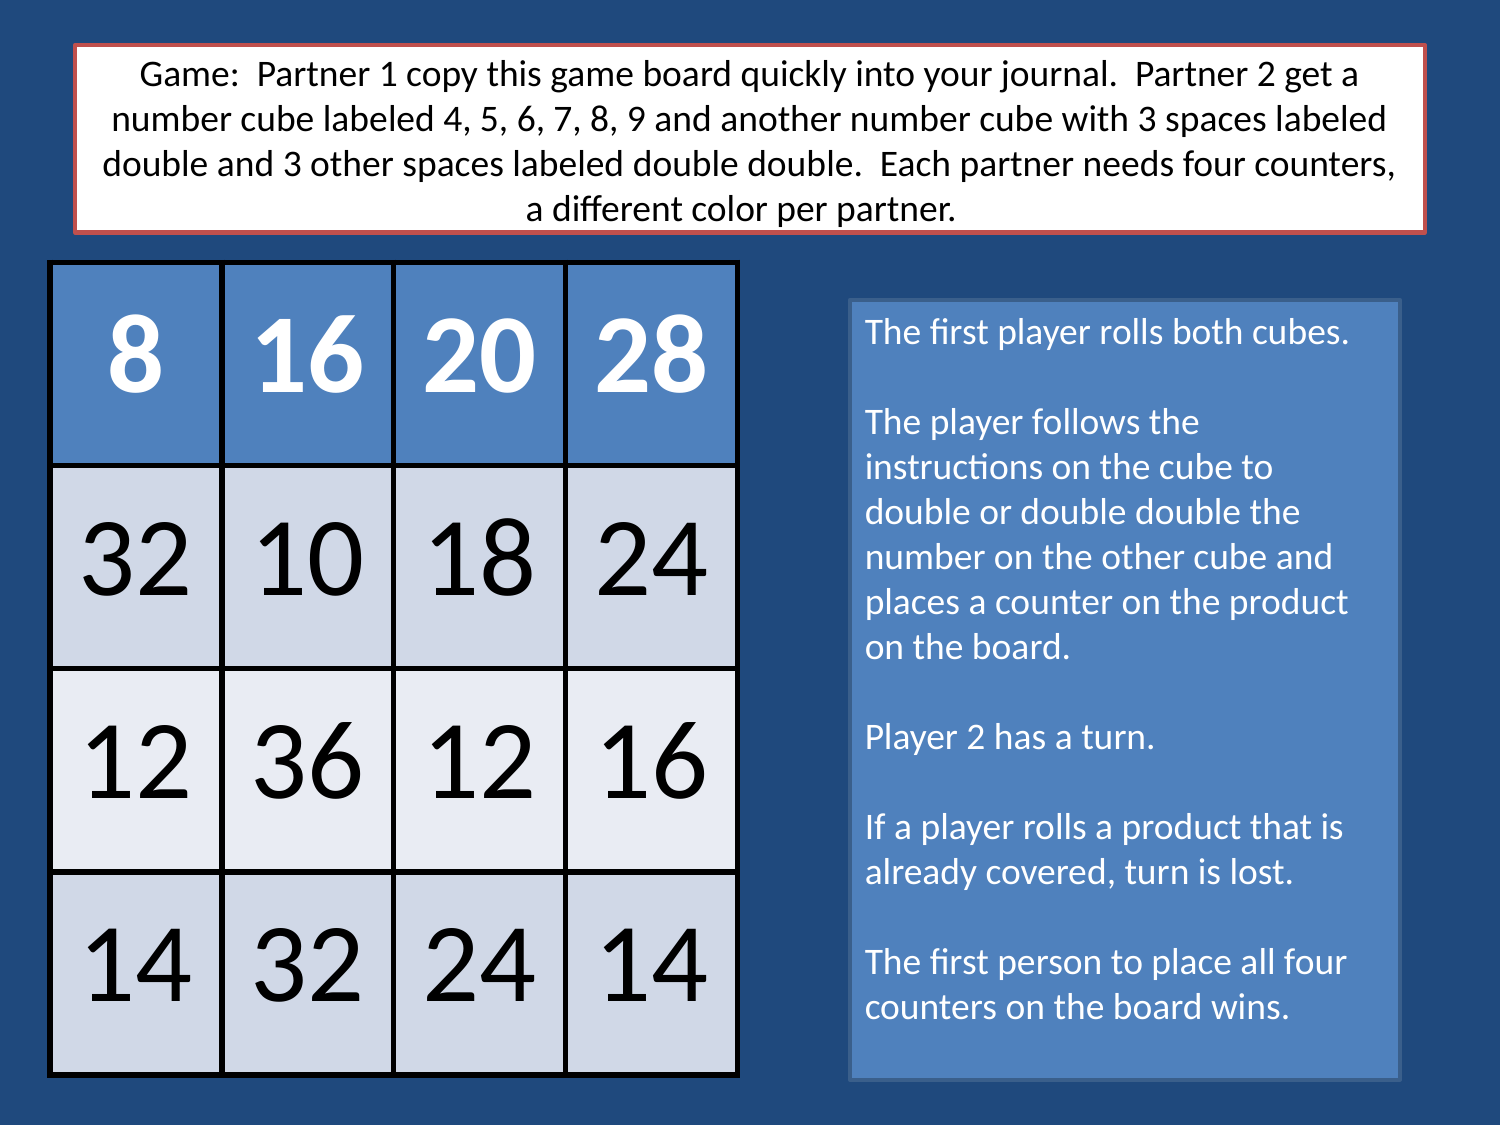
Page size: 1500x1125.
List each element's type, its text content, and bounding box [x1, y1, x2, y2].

table_cell 10 [225, 468, 391, 666]
table_cell 14 [568, 875, 735, 1072]
table_cell 16 [568, 671, 735, 869]
table_header 20 [396, 265, 563, 463]
table_cell 12 [396, 671, 563, 869]
table_cell 32 [225, 875, 391, 1072]
table_header 16 [225, 265, 391, 463]
table_header 28 [568, 265, 735, 463]
table_cell 24 [568, 468, 735, 666]
text_box The first player rolls both cubes. The player follows the instructions on the cube to double or double double the number on the other cube and places a counter on the product on the board. Player 2 has a turn. If a player rolls a product that is already covered, turn is lost. The first person to place all four counters on the board wins. [848, 298, 1402, 1082]
table_cell 32 [53, 468, 219, 666]
table_header 8 [53, 265, 219, 463]
title Game: Partner 1 copy this game board quickly into your journal. Partner 2 get a number cube labeled 4, 5, 6, 7, 8, 9 and another number cube with 3 spaces labeled double and 3 other spaces labeled double double. Each partner needs four counters, a different color per partner. [73, 43, 1427, 235]
table_cell 36 [225, 671, 391, 869]
table_cell 18 [396, 468, 563, 666]
table_cell 14 [53, 875, 219, 1072]
table_cell 12 [53, 671, 219, 869]
table_cell 24 [396, 875, 563, 1072]
